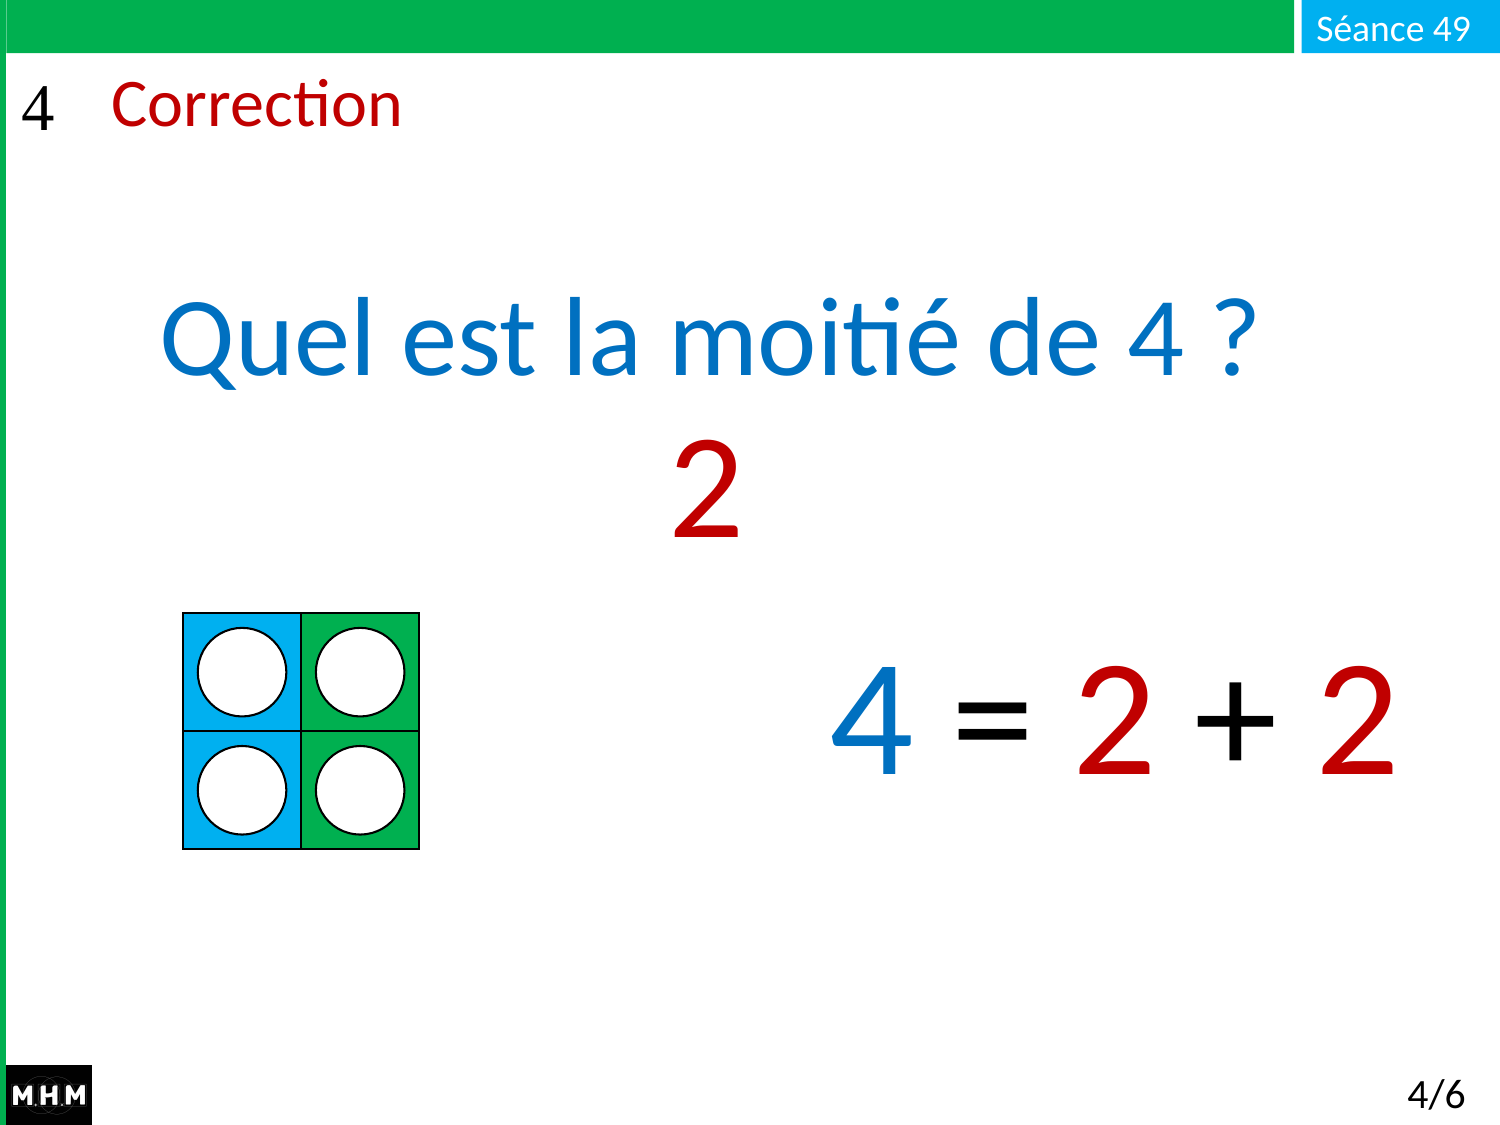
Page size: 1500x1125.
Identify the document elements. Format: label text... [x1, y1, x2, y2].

title Correction [96, 60, 1391, 150]
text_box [301, 613, 420, 850]
list 4/6 [1373, 1064, 1500, 1125]
text_box 2 [654, 379, 846, 575]
text_box Quel est la moitié de 4 ? [144, 255, 1391, 405]
text_box 4 = 2 + 2 [814, 600, 1500, 815]
picture [6, 1065, 92, 1125]
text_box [182, 613, 301, 850]
